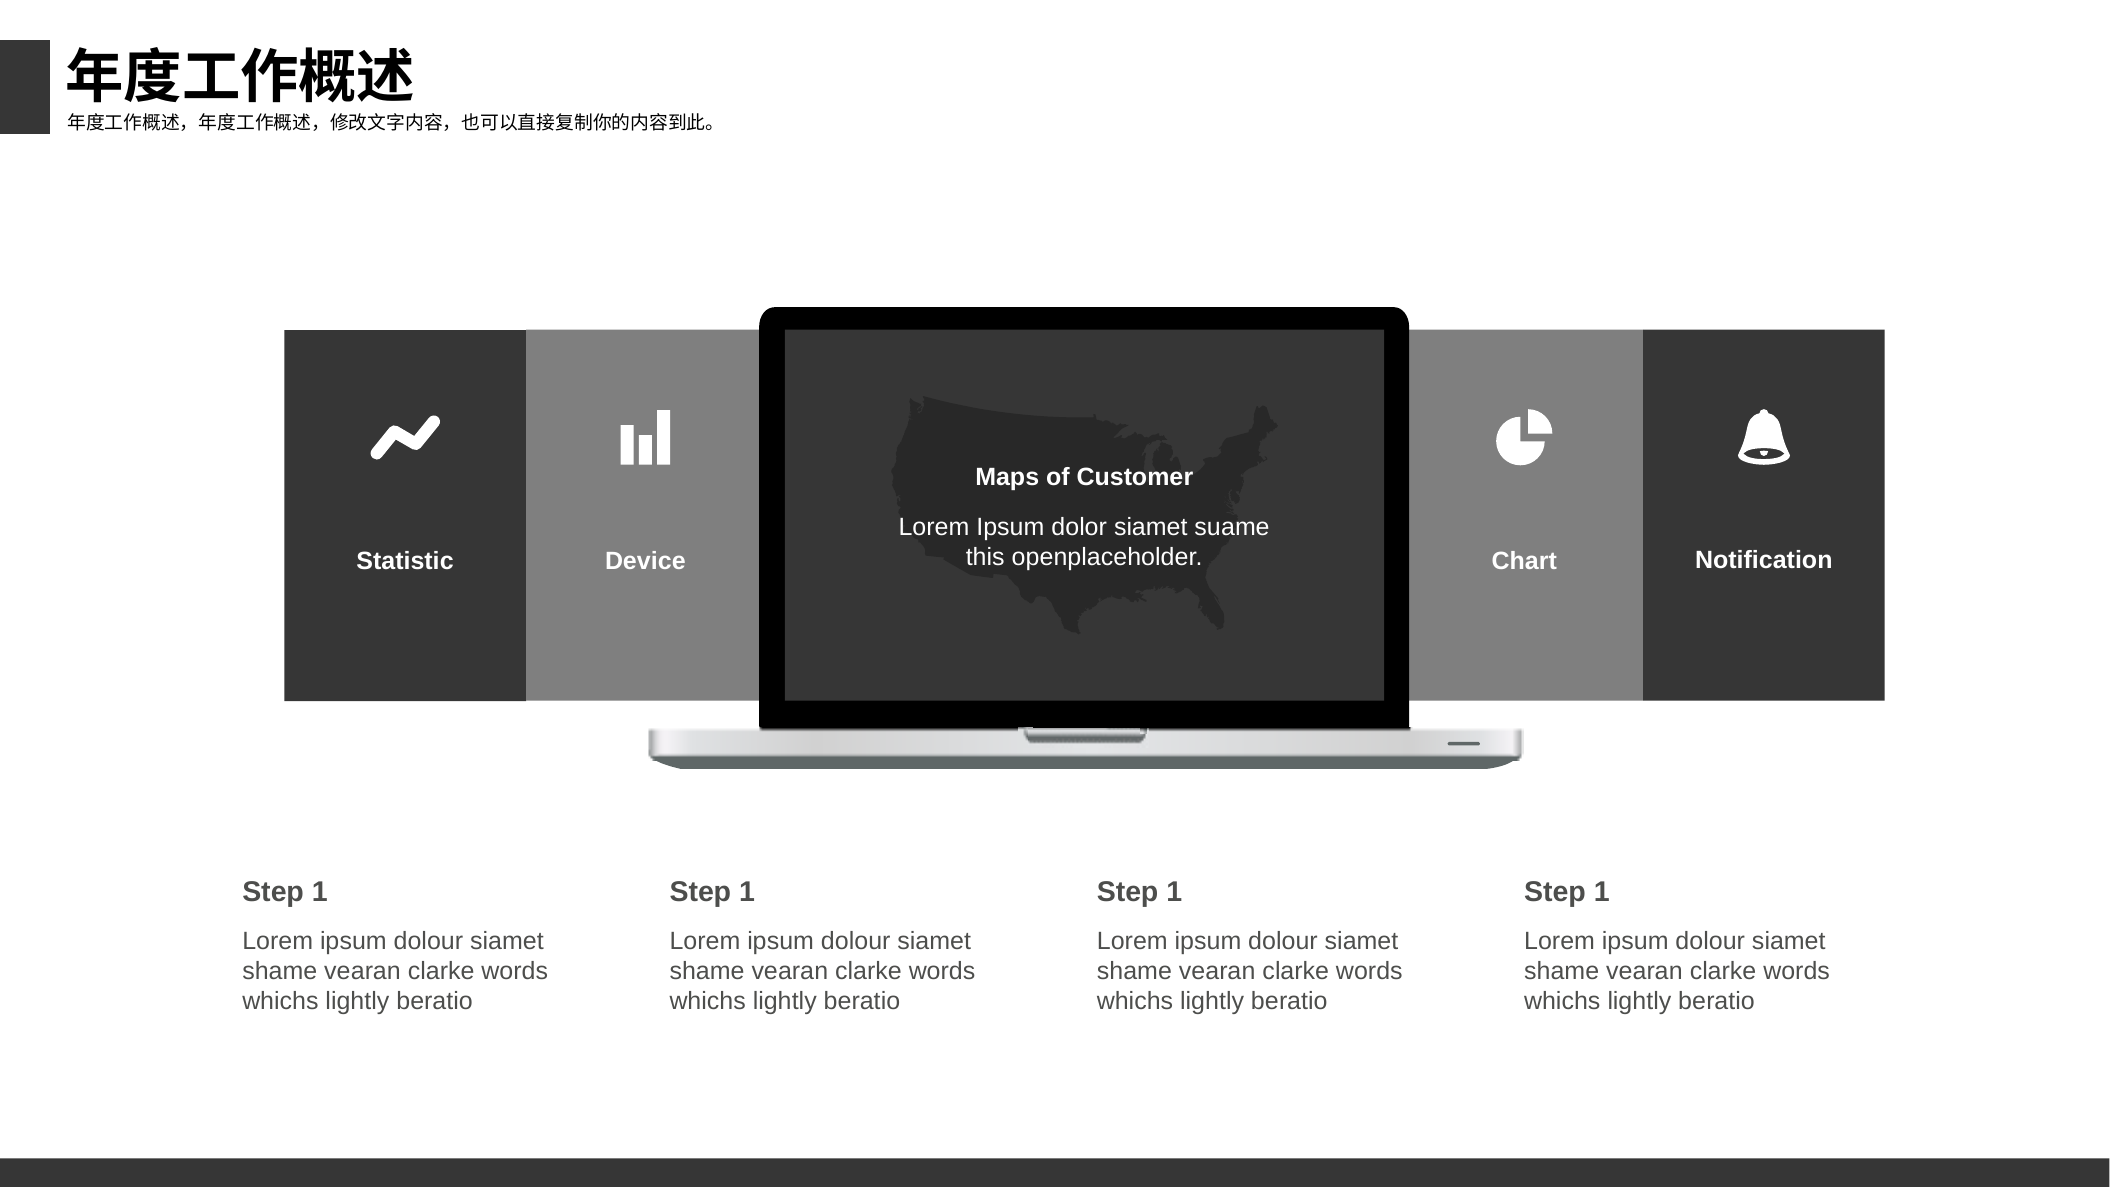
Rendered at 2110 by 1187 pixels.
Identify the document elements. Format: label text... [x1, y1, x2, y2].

text_box Step 1 [669, 868, 839, 905]
text_box 年度工作概述 [65, 39, 547, 110]
text_box [526, 329, 645, 701]
text_box [1643, 329, 1885, 701]
text_box [1737, 409, 1791, 465]
text_box Step 1 [1096, 868, 1266, 905]
text_box [620, 425, 634, 465]
text_box [370, 415, 441, 460]
text_box [0, 39, 51, 135]
text_box [1528, 409, 1553, 434]
text_box [638, 435, 645, 465]
text_box Device [595, 544, 645, 574]
text_box Step 1 [1524, 868, 1694, 905]
text_box [0, 1157, 2110, 1187]
text_box [1524, 441, 1545, 465]
text_box Lorem ipsum dolour siamet shame vearan clarke words whichs lightly beratio [242, 905, 585, 1034]
text_box Lorem ipsum dolour siamet shame vearan clarke words whichs lightly beratio [1096, 905, 1440, 1034]
text_box [1524, 329, 1643, 701]
text_box Lorem ipsum dolour siamet shame vearan clarke words whichs lightly beratio [669, 905, 1013, 1034]
text_box Step 1 [242, 868, 412, 905]
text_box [645, 307, 1524, 769]
text_box Notification [1693, 541, 1835, 577]
text_box [284, 330, 527, 702]
text_box Lorem ipsum dolour siamet shame vearan clarke words whichs lightly beratio [1524, 905, 1867, 1034]
text_box Statistic [354, 541, 456, 578]
text_box Chart [1524, 541, 1558, 577]
text_box 年度工作概述，年度工作概述，修改文字内容，也可以直接复制你的内容到此。 [67, 110, 738, 134]
